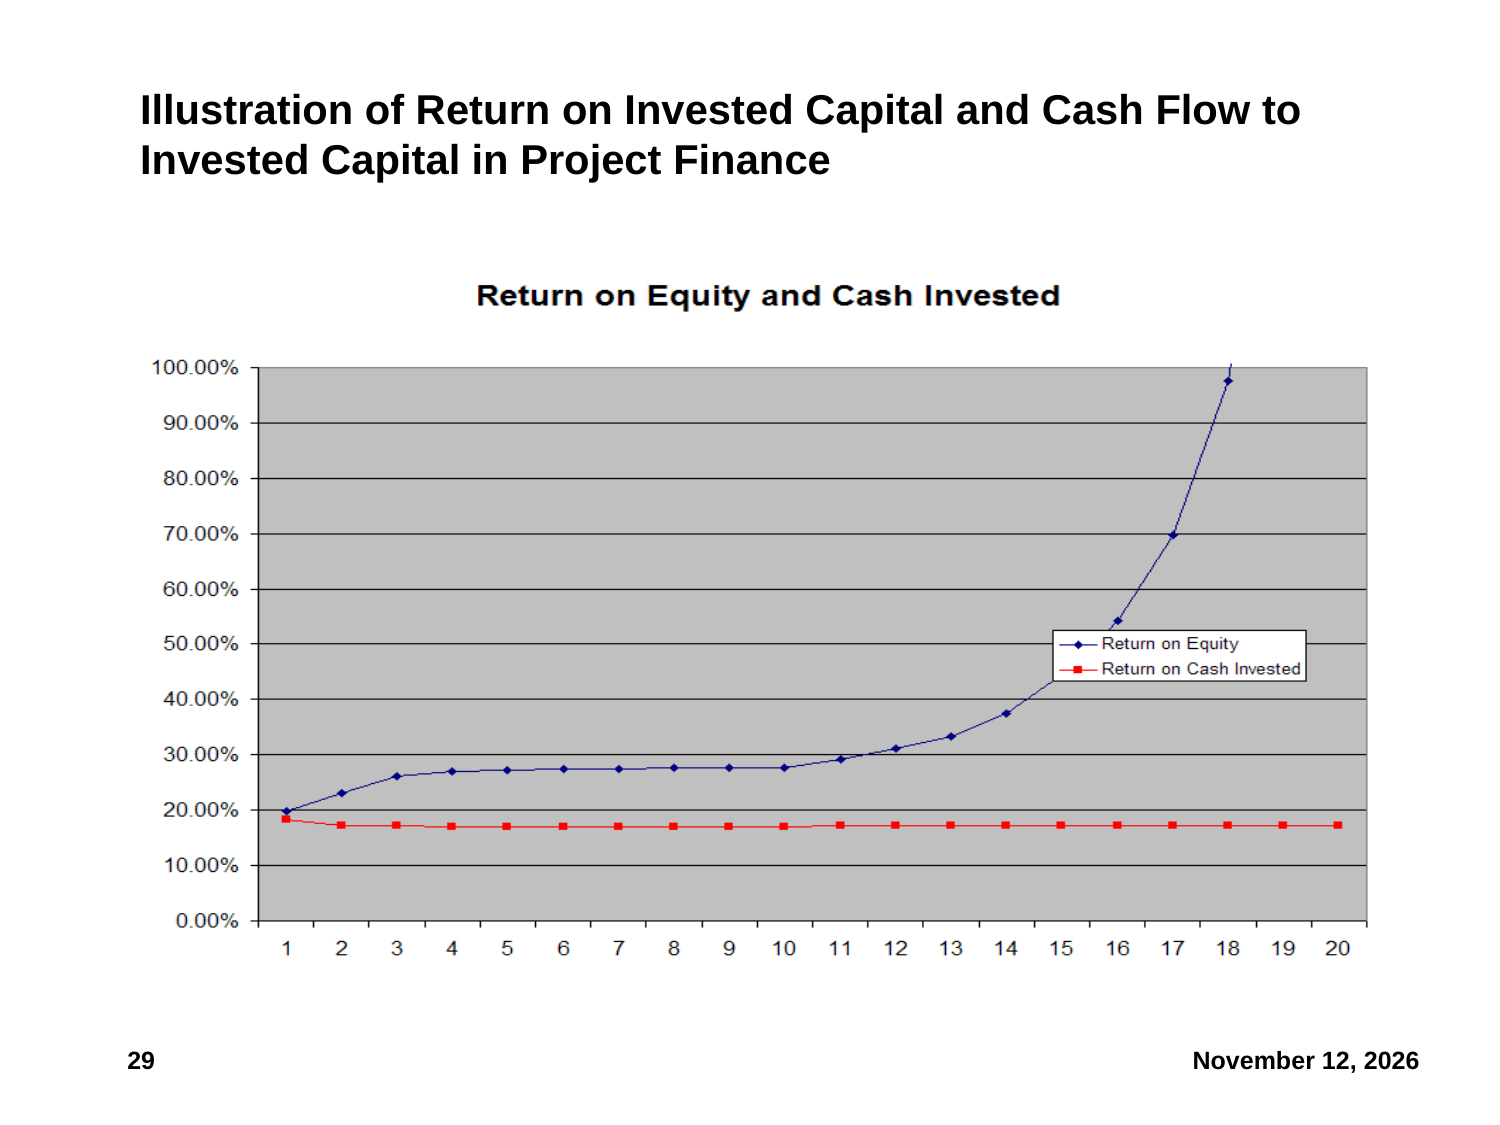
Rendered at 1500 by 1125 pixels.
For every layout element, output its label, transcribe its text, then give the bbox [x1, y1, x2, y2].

title Illustration of Return on Invested Capital and Cash Flow to Invested Capital in Project Finance [124, 74, 1376, 226]
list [124, 249, 1413, 1001]
